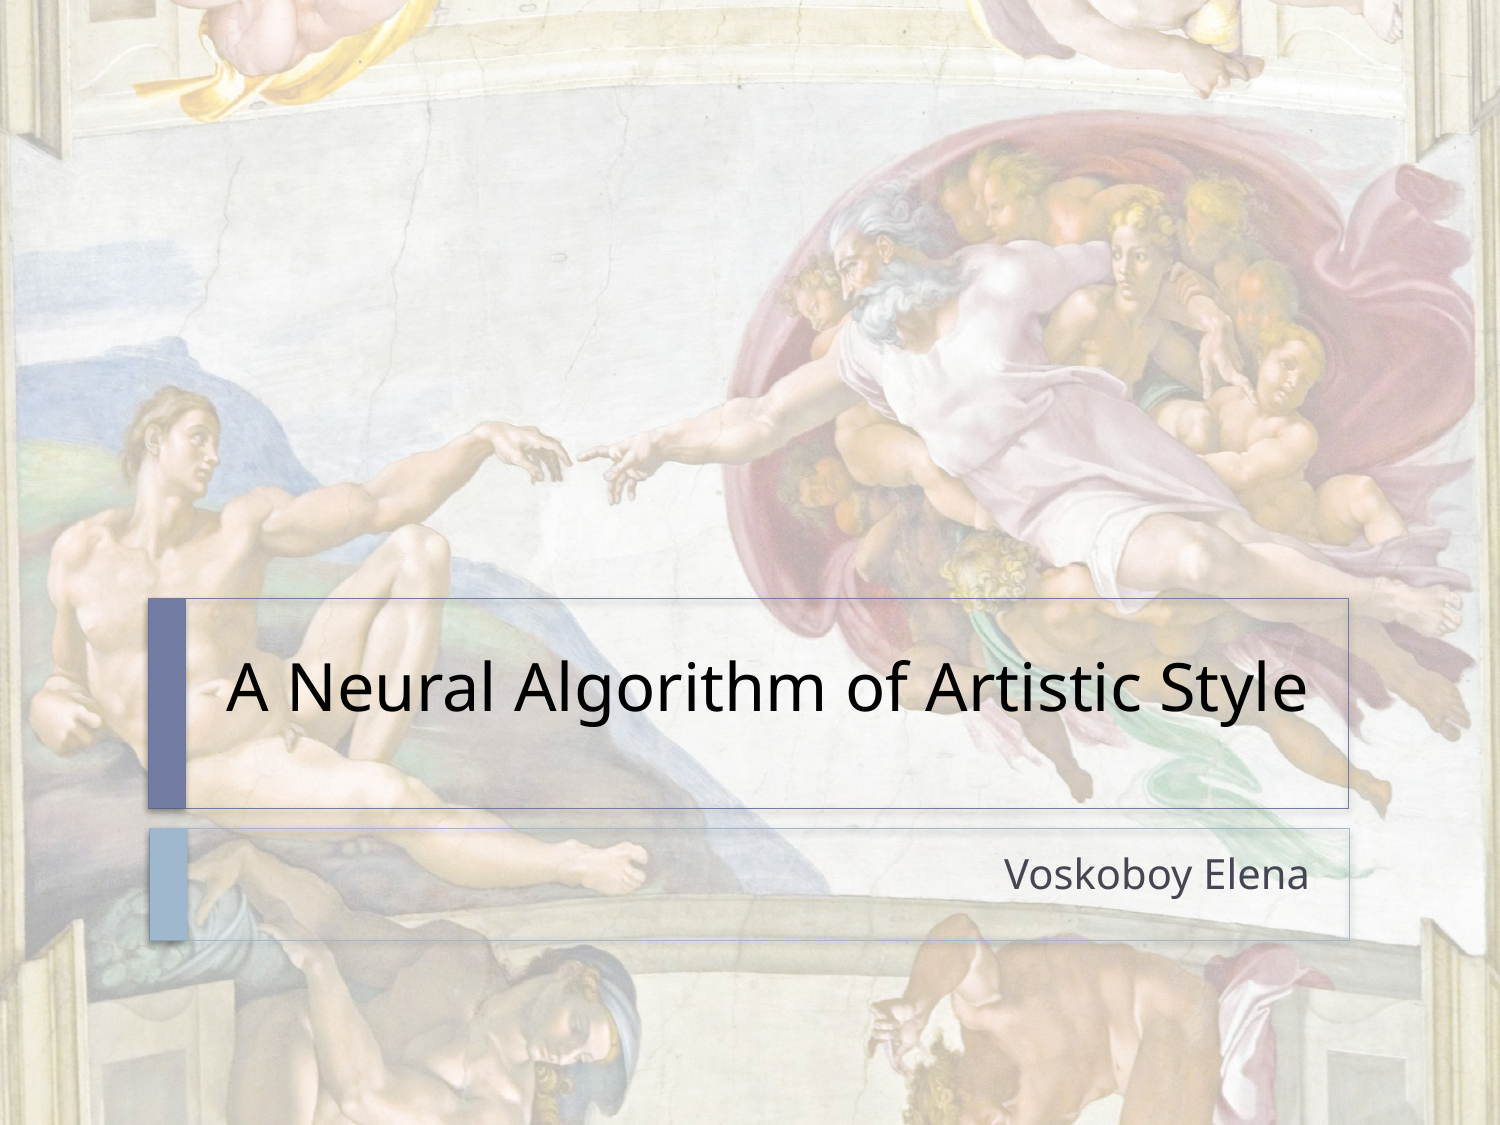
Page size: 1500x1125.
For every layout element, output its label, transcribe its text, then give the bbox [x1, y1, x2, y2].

subtitle Voskoboy Elena [200, 840, 1325, 929]
title A Neural Algorithm of Artistic Style [200, 637, 1325, 800]
